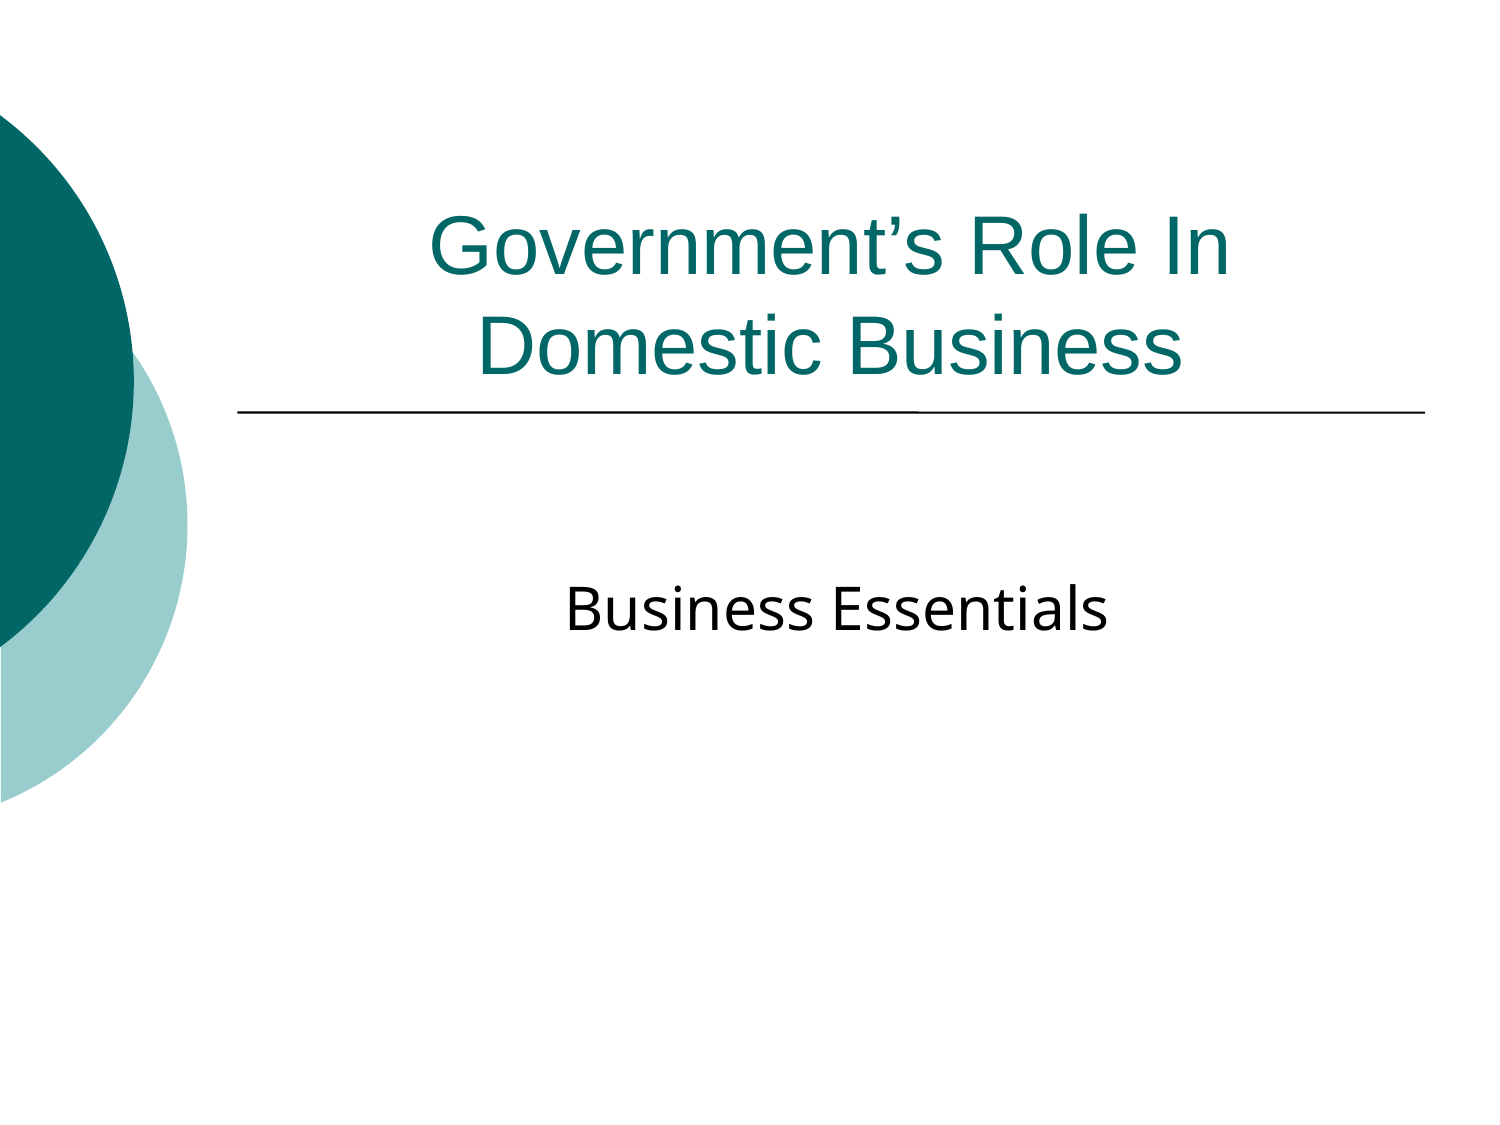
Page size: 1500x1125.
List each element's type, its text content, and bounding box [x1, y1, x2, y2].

subtitle Business Essentials [437, 562, 1238, 738]
title Government’s Role In Domestic Business [236, 161, 1425, 399]
